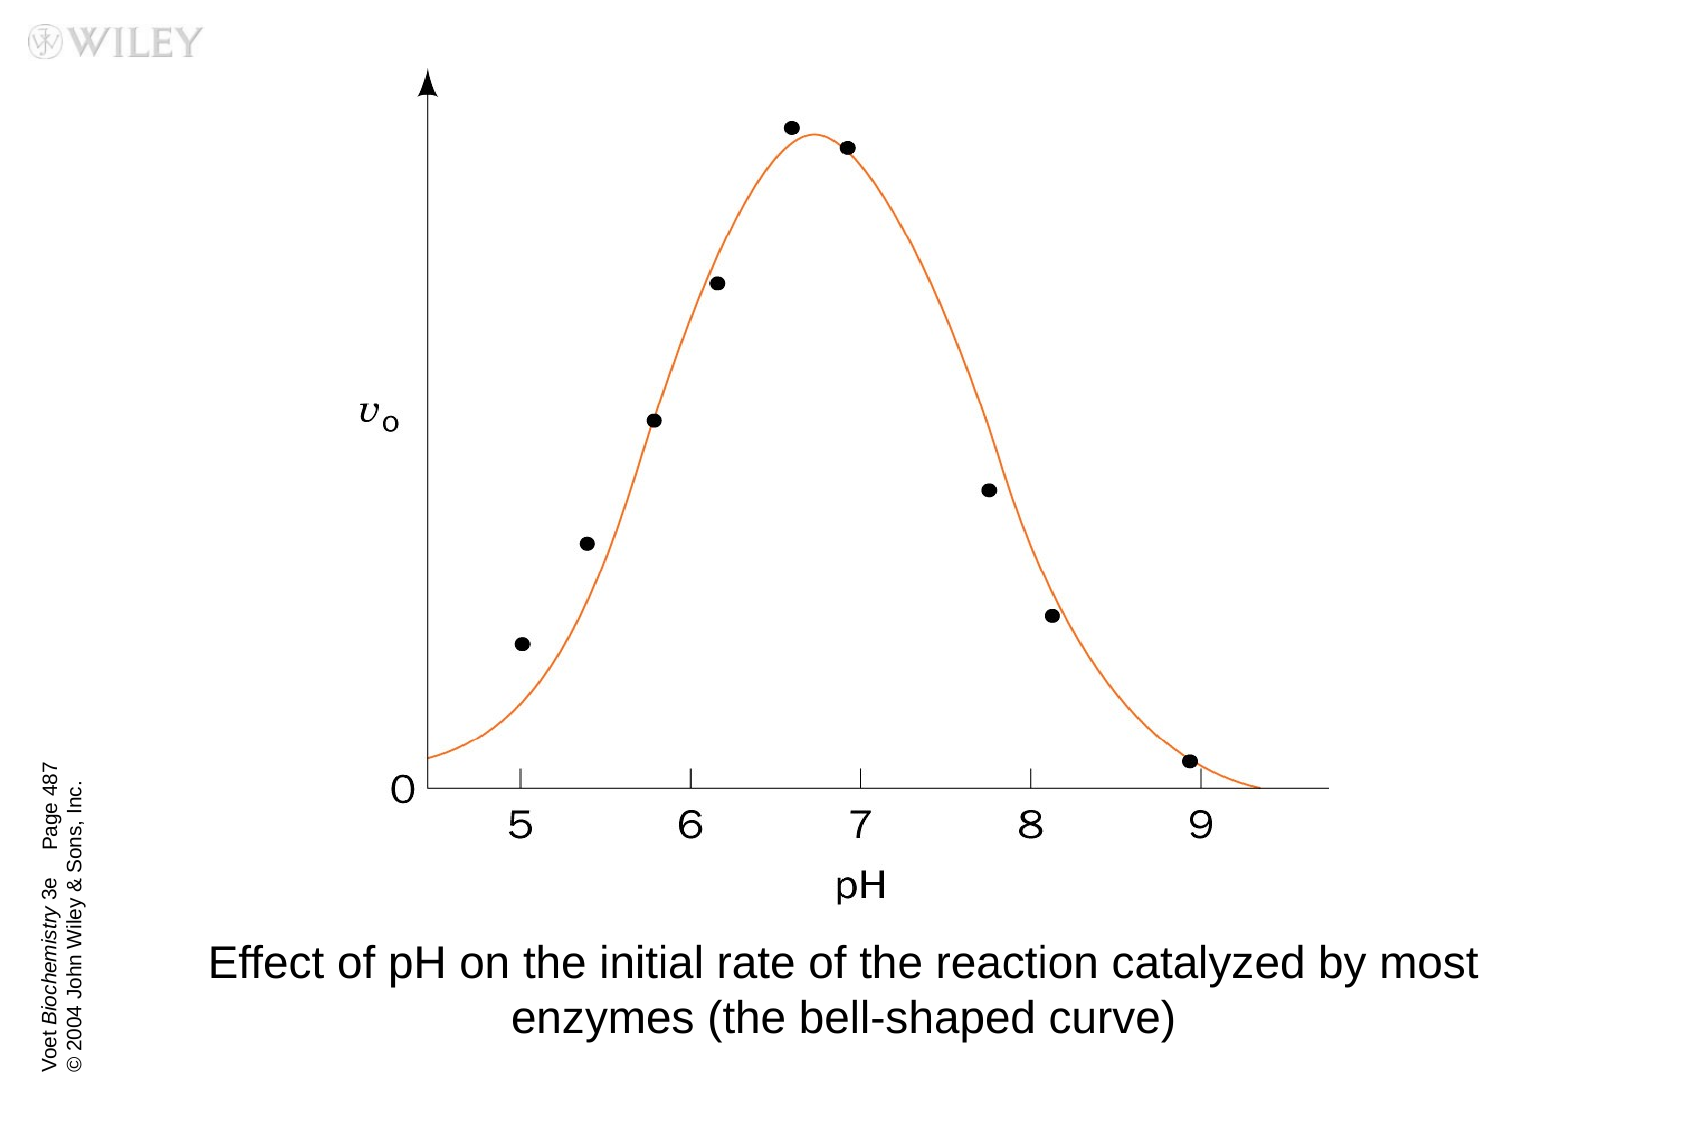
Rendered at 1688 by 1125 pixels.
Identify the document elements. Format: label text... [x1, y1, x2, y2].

title Effect of pH on the initial rate of the reaction catalyzed by most enzymes (the bell-shaped curve) [126, 924, 1561, 1050]
footer Voet Biochemistry 3e © 2004 John Wiley & Sons, Inc. [28, 625, 113, 1088]
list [358, 68, 1329, 907]
picture [28, 24, 205, 61]
text_box Page 487 [28, 728, 69, 866]
